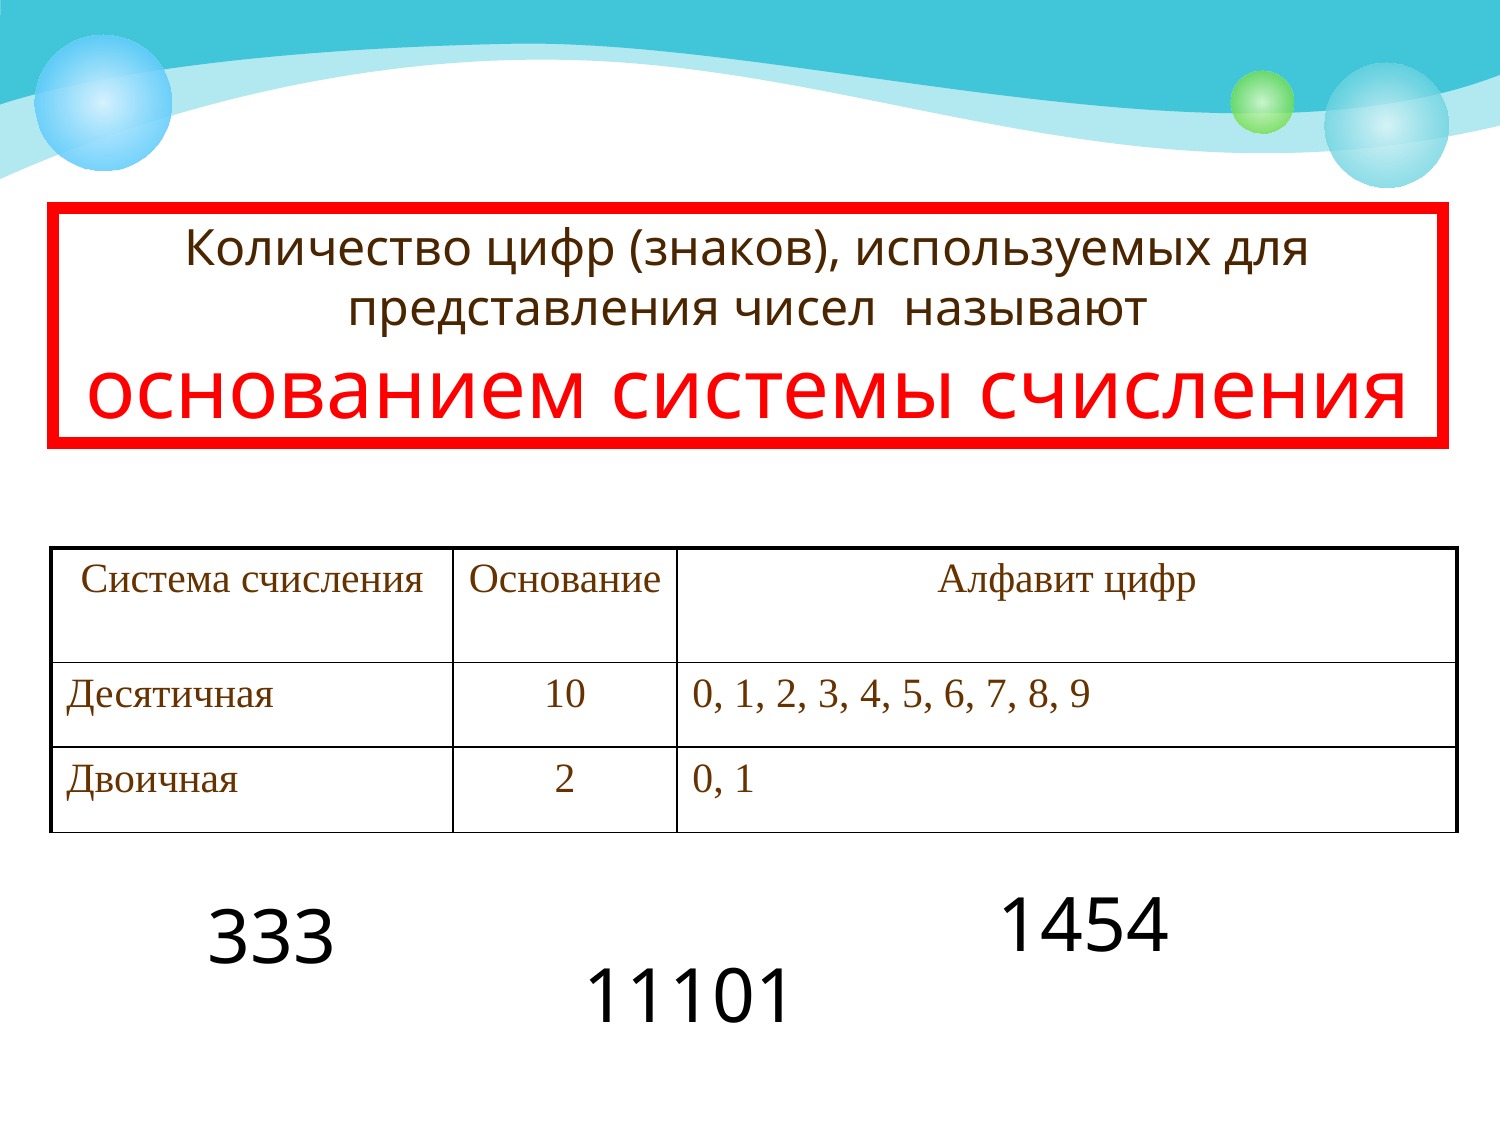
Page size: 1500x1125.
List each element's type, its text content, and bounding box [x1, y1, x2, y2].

table_header Алфавит цифр [678, 550, 1455, 662]
table_cell 10 [454, 663, 676, 746]
table_cell 2 [454, 748, 676, 832]
text_box 1454 [983, 869, 1185, 975]
text_box Количество цифр (знаков), используемых для представления чисел называют основанием системы счисления [53, 208, 1443, 443]
table_cell Десятичная [53, 663, 452, 746]
table_header Основание [454, 550, 676, 662]
table_cell 0, 1 [678, 748, 1455, 832]
table_header Система счисления [53, 550, 452, 662]
text_box 11101 [568, 940, 814, 1046]
table_cell 0, 1, 2, 3, 4, 5, 6, 7, 8, 9 [678, 663, 1455, 746]
table_cell Двоичная [53, 748, 452, 832]
text_box 333 [192, 881, 352, 987]
